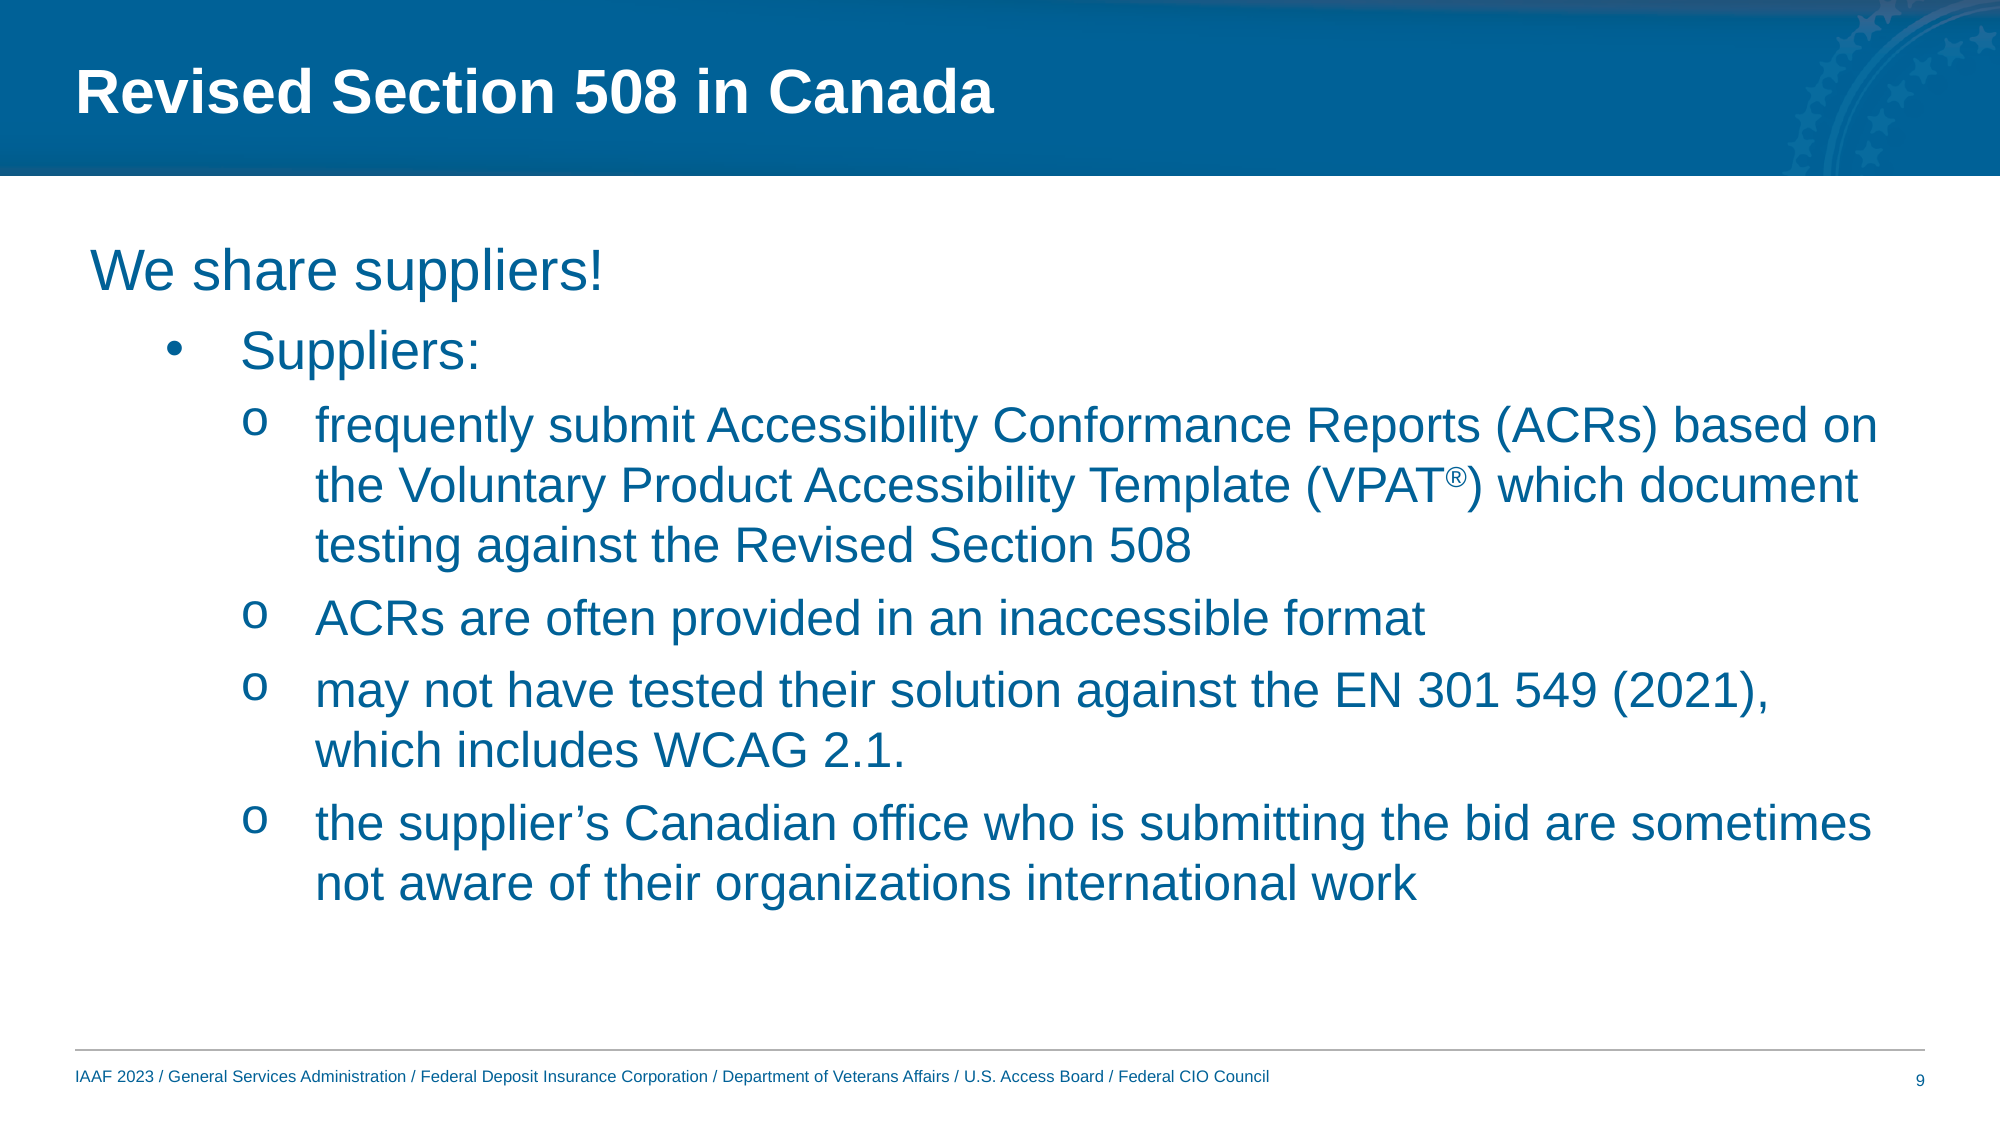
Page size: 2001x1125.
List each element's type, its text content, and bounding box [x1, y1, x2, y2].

title Revised Section 508 in Canada [75, 52, 1800, 128]
list We share suppliers! Suppliers: frequently submit Accessibility Conformance Reports (ACRs) based on the Voluntary Product Accessibility Template (VPAT®) which document testing against the Revised Section 508 ACRs are often provided in an inaccessible format may not have tested their solution against the EN 301 549 (2021), which includes WCAG 2.1. the supplier’s Canadian office who is submitting the bid are sometimes not aware of their organizations international work [75, 224, 1925, 1035]
picture [0, 0, 2000, 176]
slide_number 9 [1880, 1065, 1925, 1095]
picture [0, 168, 666, 176]
